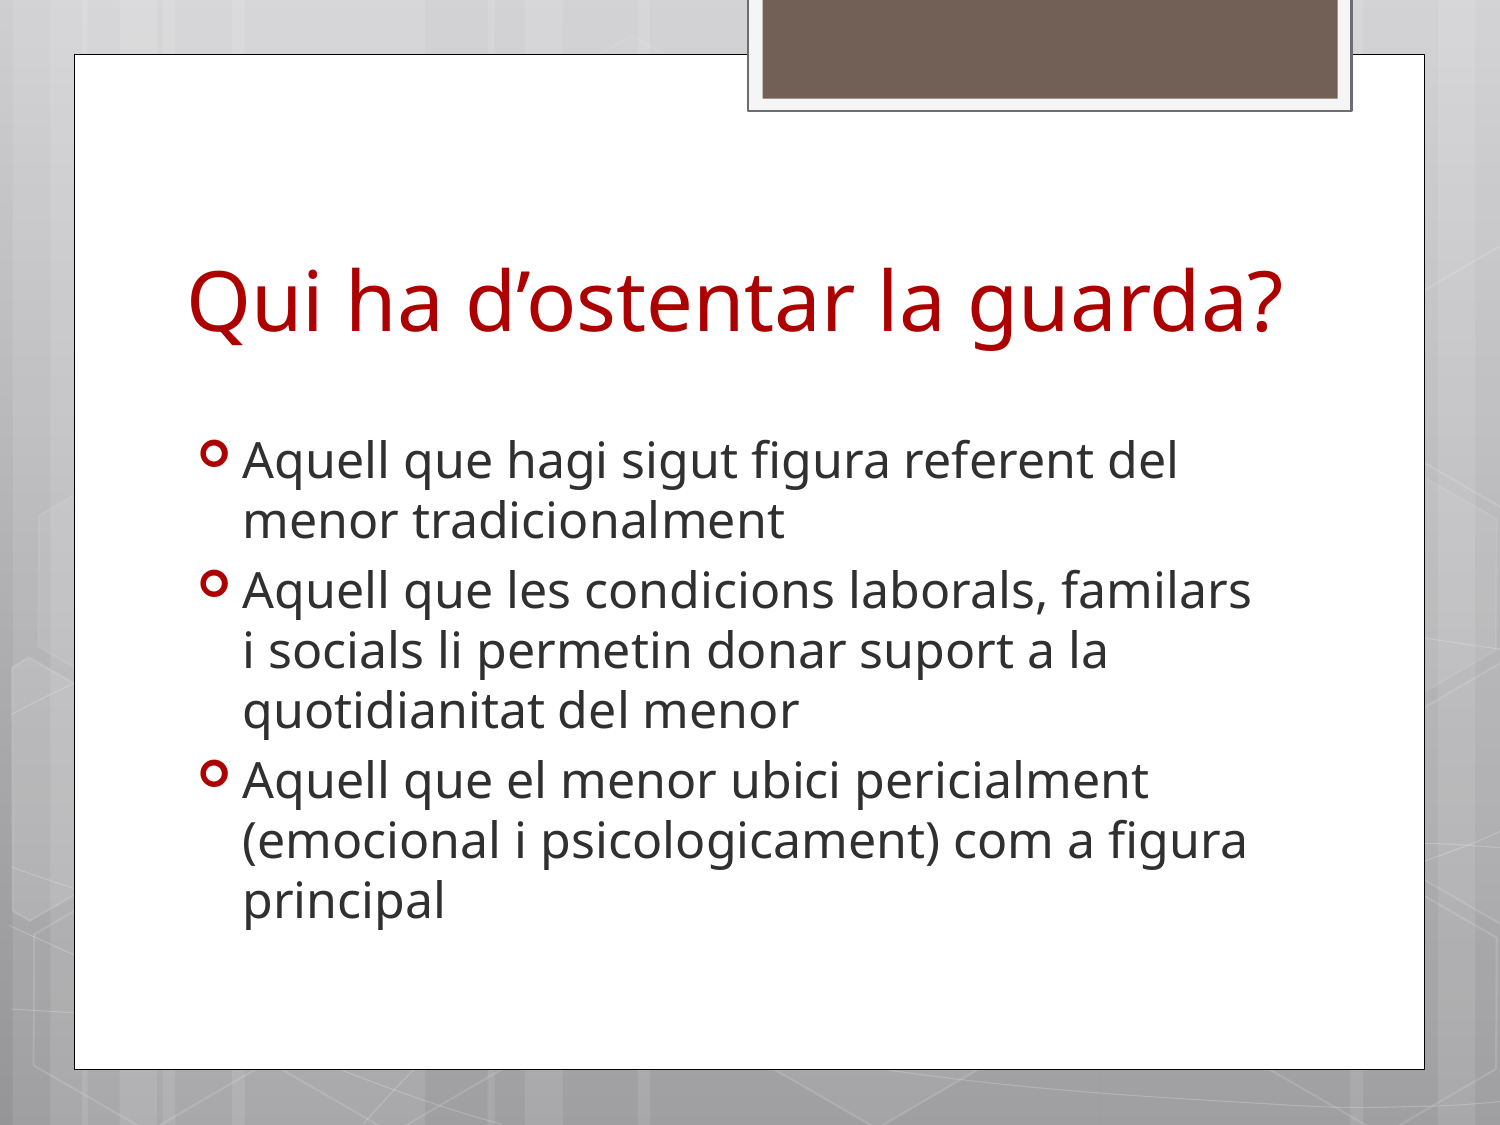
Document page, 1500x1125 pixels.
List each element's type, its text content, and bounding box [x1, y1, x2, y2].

title Qui ha d’ostentar la guarda? [171, 168, 1324, 357]
list Aquell que hagi sigut figura referent del menor tradicionalment Aquell que les condicions laborals, familars i socials li permetin donar suport a la quotidianitat del menor Aquell que el menor ubici pericialment (emocional i psicologicament) com a figura principal [171, 420, 1283, 957]
